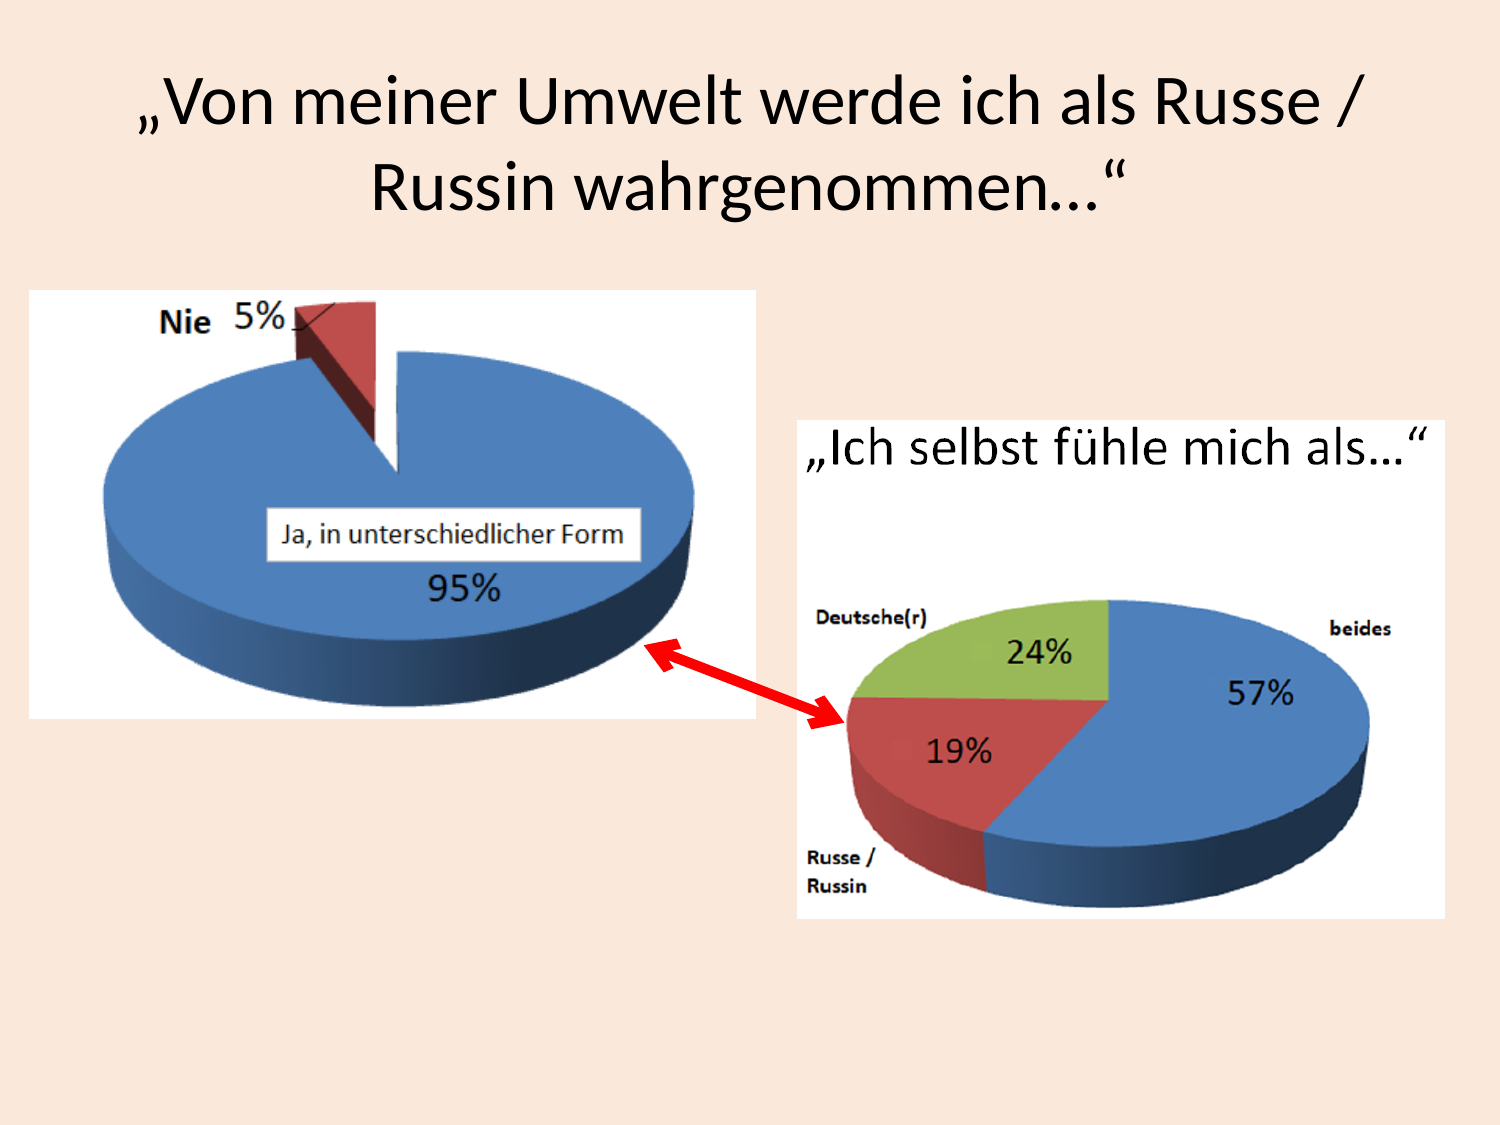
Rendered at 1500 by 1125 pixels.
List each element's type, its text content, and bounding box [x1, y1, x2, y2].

picture [796, 420, 1445, 919]
title „Von meiner Umwelt werde ich als Russe / Russin wahrgenommen…“ [75, 45, 1425, 233]
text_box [643, 644, 845, 723]
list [29, 290, 757, 720]
